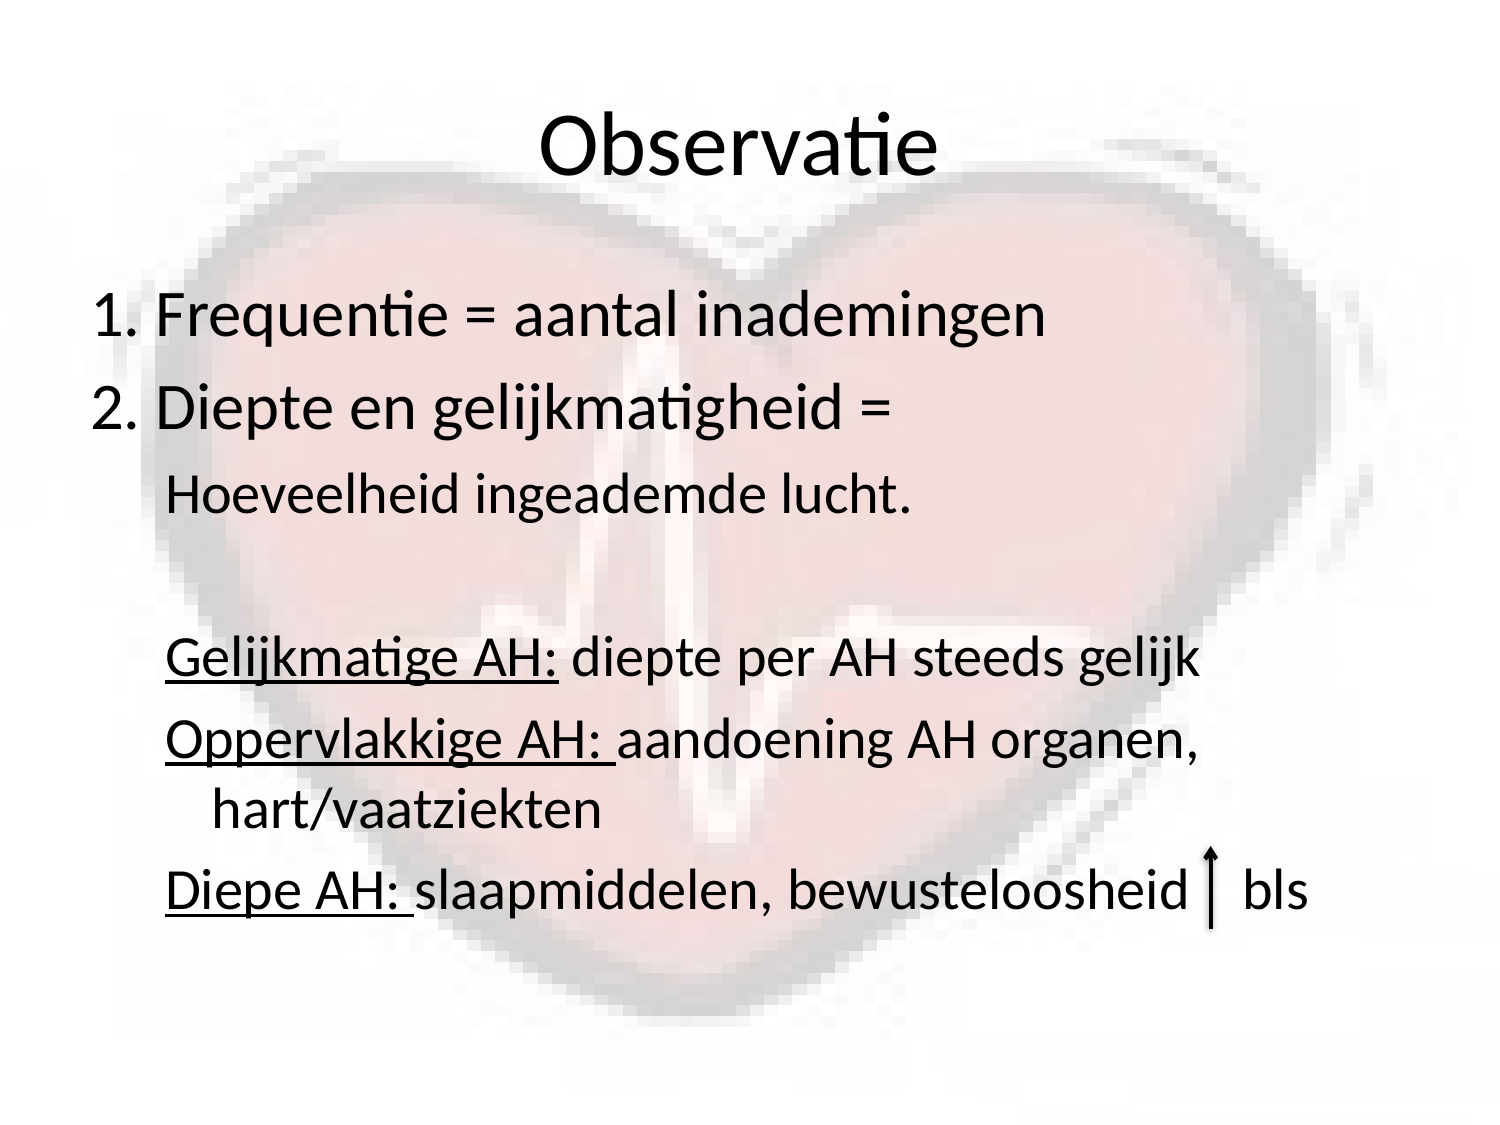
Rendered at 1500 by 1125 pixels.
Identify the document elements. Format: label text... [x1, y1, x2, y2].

list 1. Frequentie = aantal inademingen 2. Diepte en gelijkmatigheid = Hoeveelheid ingeademde lucht. Gelijkmatige AH: diepte per AH steeds gelijk Oppervlakkige AH: aandoening AH organen, hart/vaatziekten Diepe AH: slaapmiddelen, bewusteloosheid bls [75, 262, 1425, 1005]
title Observatie [75, 45, 1425, 233]
